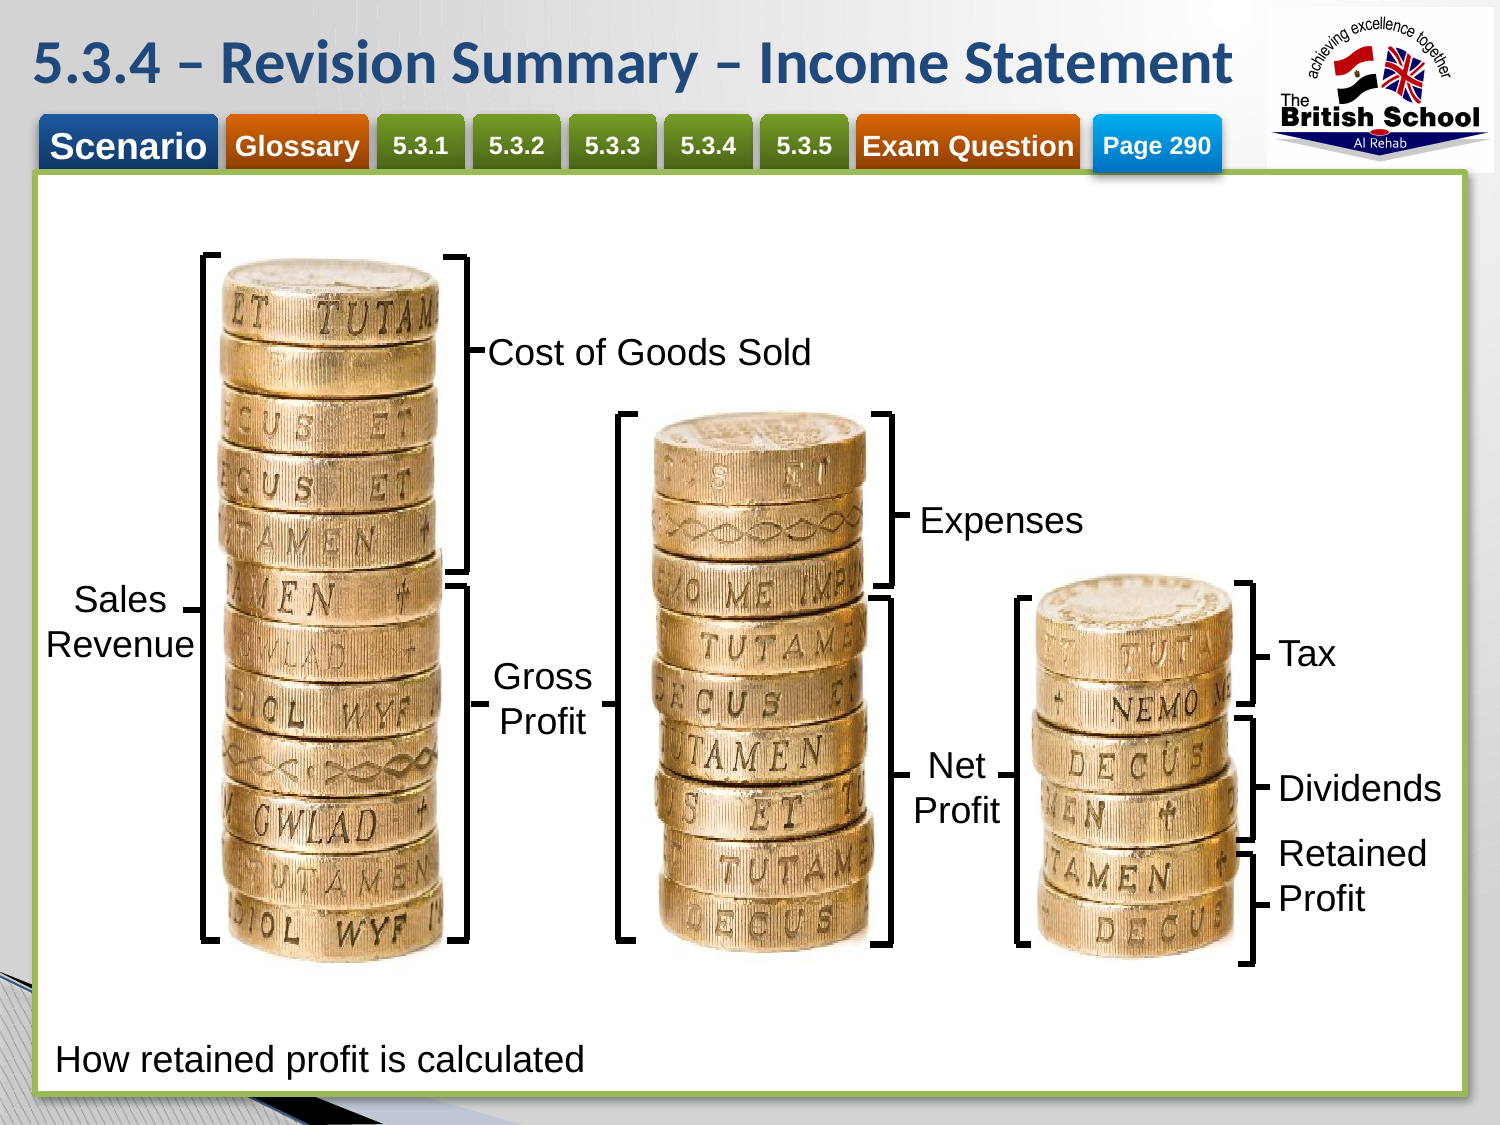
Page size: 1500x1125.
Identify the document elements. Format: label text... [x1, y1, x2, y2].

text_box Sales Revenue [30, 567, 195, 673]
text_box Tax Dividends Retained Profit [1263, 621, 1458, 927]
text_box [444, 585, 470, 941]
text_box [1234, 718, 1256, 840]
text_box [1015, 597, 1033, 945]
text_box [201, 255, 222, 941]
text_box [867, 597, 894, 945]
text_box How retained profit is calculated [40, 1027, 601, 1088]
text_box Page 290 [1092, 114, 1223, 173]
text_box Cost of Goods Sold [476, 320, 828, 380]
picture [1267, 7, 1495, 173]
picture [209, 255, 448, 974]
picture [637, 396, 876, 965]
picture [281, 1114, 303, 1125]
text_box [615, 414, 639, 941]
text_box Net Profit [900, 733, 1009, 839]
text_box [442, 256, 470, 572]
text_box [1235, 853, 1256, 965]
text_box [1234, 582, 1256, 705]
text_box Expenses [904, 489, 1099, 549]
text_box Gross Profit [477, 644, 608, 750]
title 5.3.4 – Revision Summary – Income Statement [17, 7, 1282, 110]
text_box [870, 414, 895, 587]
picture [1023, 571, 1247, 962]
